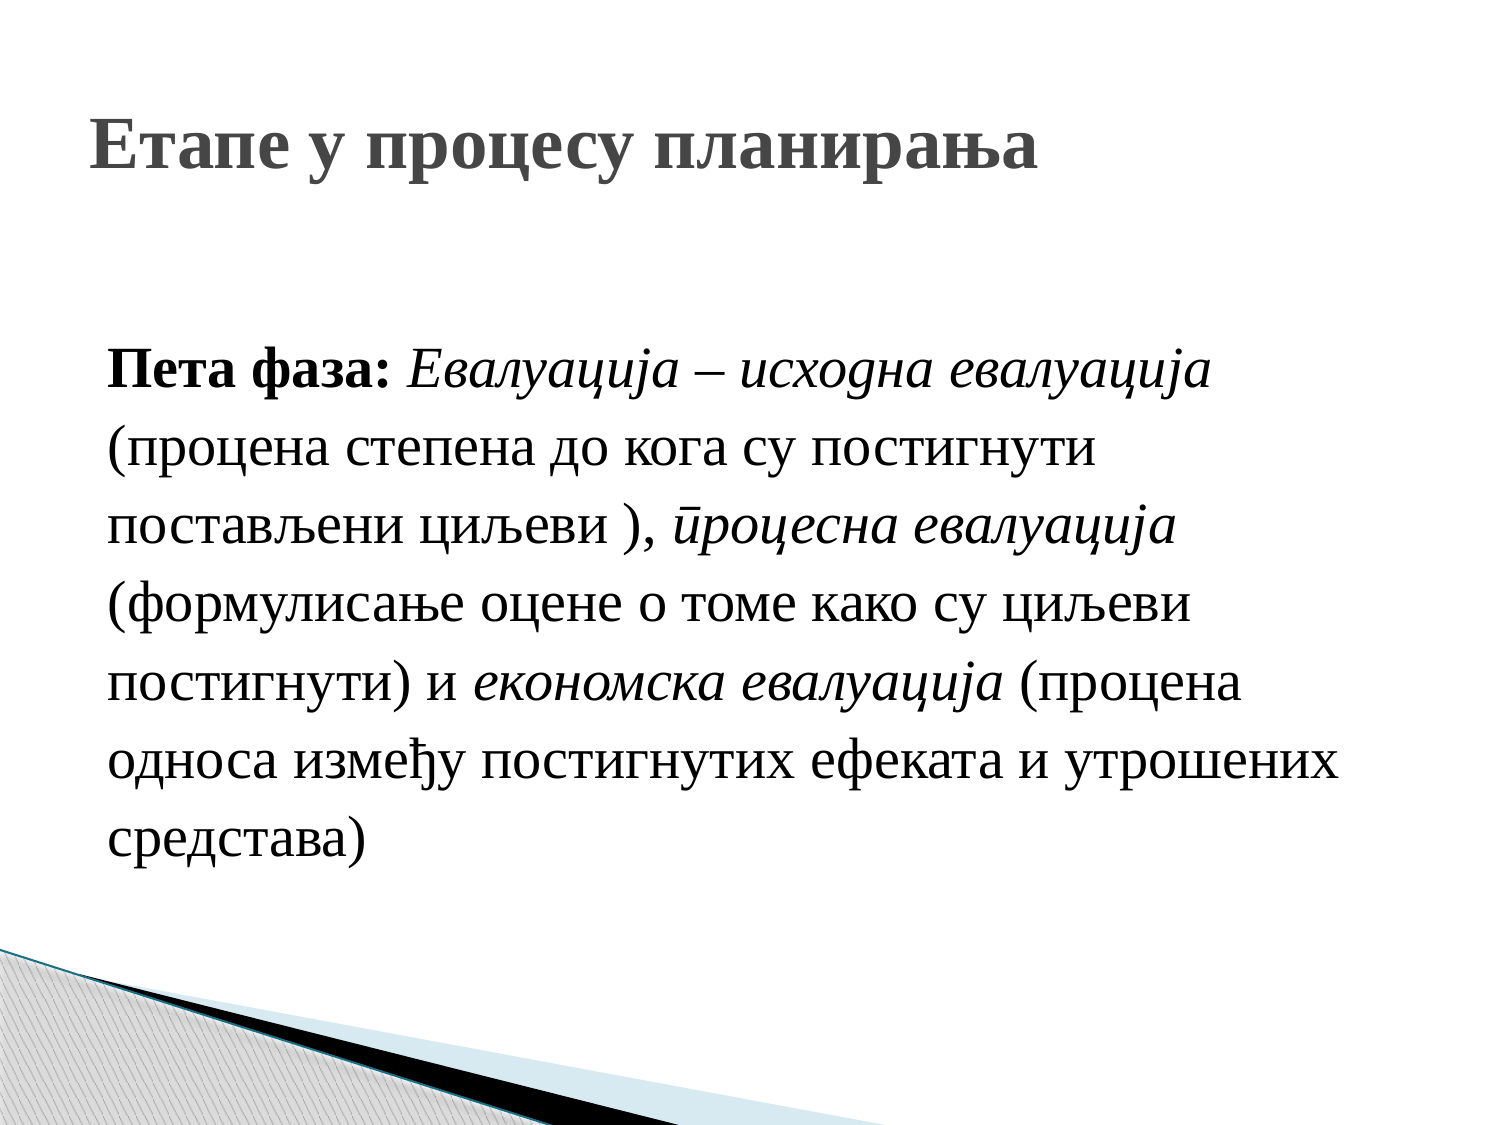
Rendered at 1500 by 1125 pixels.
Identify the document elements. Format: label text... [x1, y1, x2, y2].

title Етапе у процесу планирања [75, 45, 1425, 233]
list Пета фаза: Евалуација – исходна евалуација (процена степена до кога су постигнути постављени циљеви ), процесна евалуација (формулисање оцене о томе како су циљеви постигнути) и економска евалуација (процена односа између постигнутих ефеката и утрошених средстава) [75, 243, 1425, 986]
